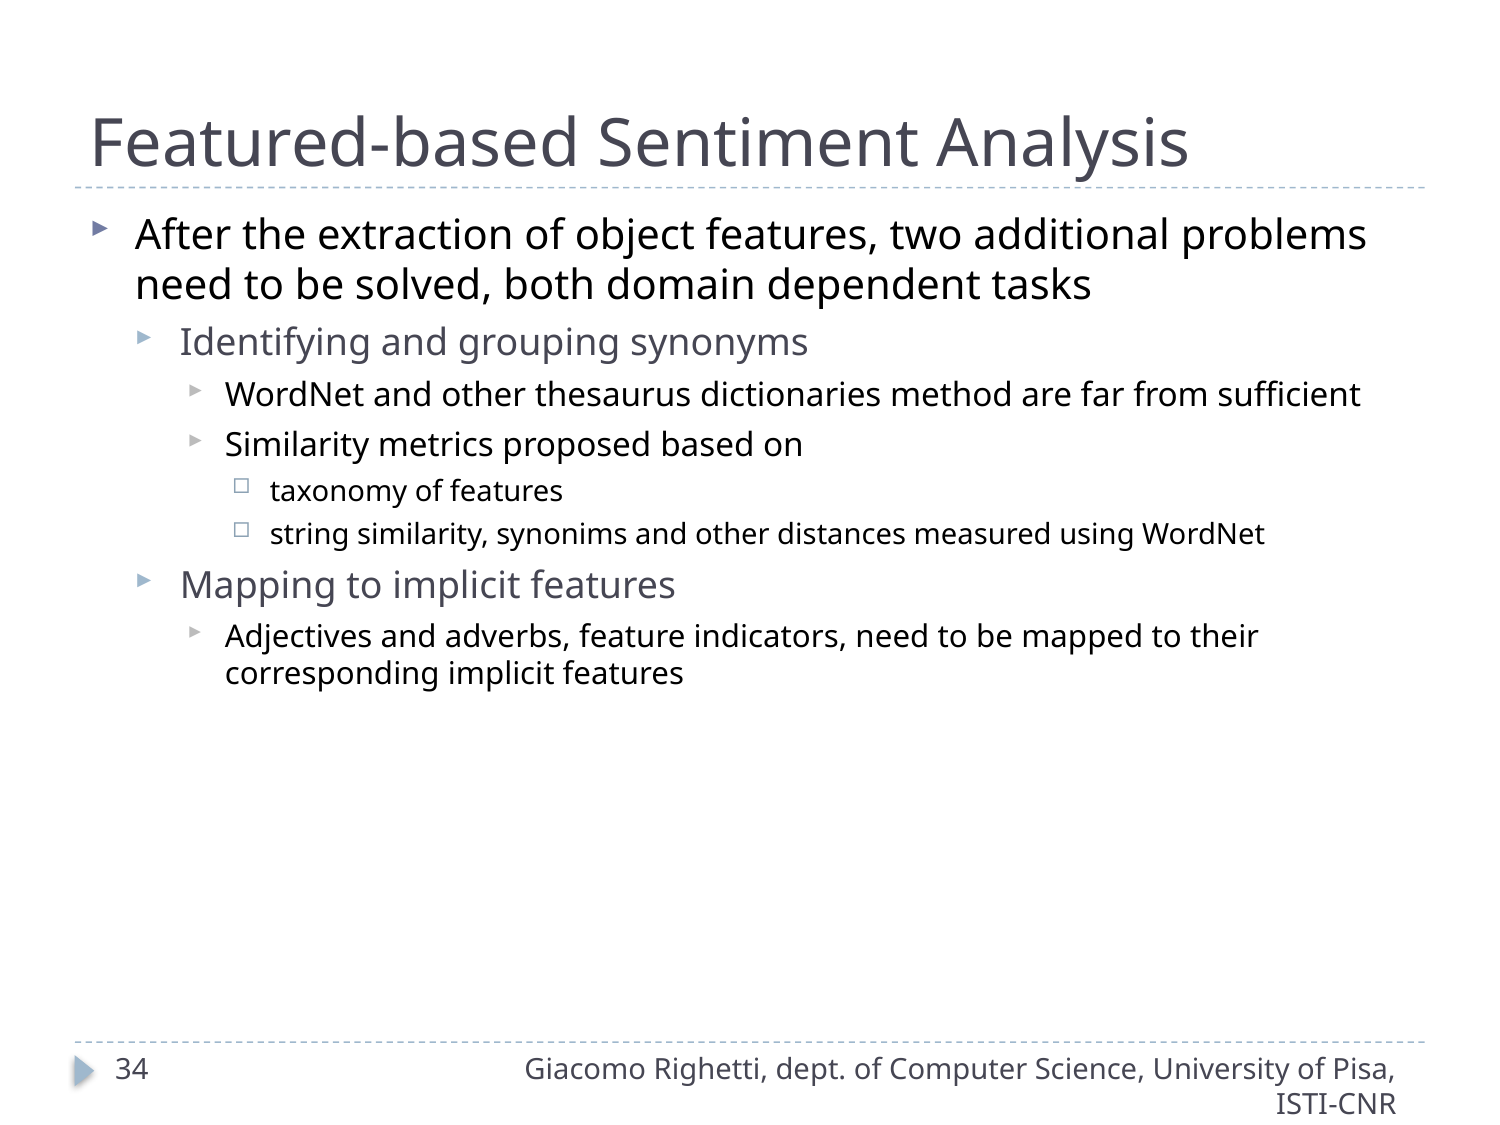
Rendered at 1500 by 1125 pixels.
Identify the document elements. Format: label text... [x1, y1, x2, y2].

slide_number 34 [100, 1042, 426, 1103]
footer Giacomo Righetti, dept. of Computer Science, University of Pisa, ISTI-CNR [475, 1042, 1412, 1125]
list After the extraction of object features, two additional problems need to be solved, both domain dependent tasks Identifying and grouping synonyms WordNet and other thesaurus dictionaries method are far from sufficient Similarity metrics proposed based on taxonomy of features string similarity, synonims and other distances measured using WordNet Mapping to implicit features Adjectives and adverbs, feature indicators, need to be mapped to their corresponding implicit features [75, 200, 1425, 1010]
title Featured-based Sentiment Analysis [75, 24, 1425, 188]
